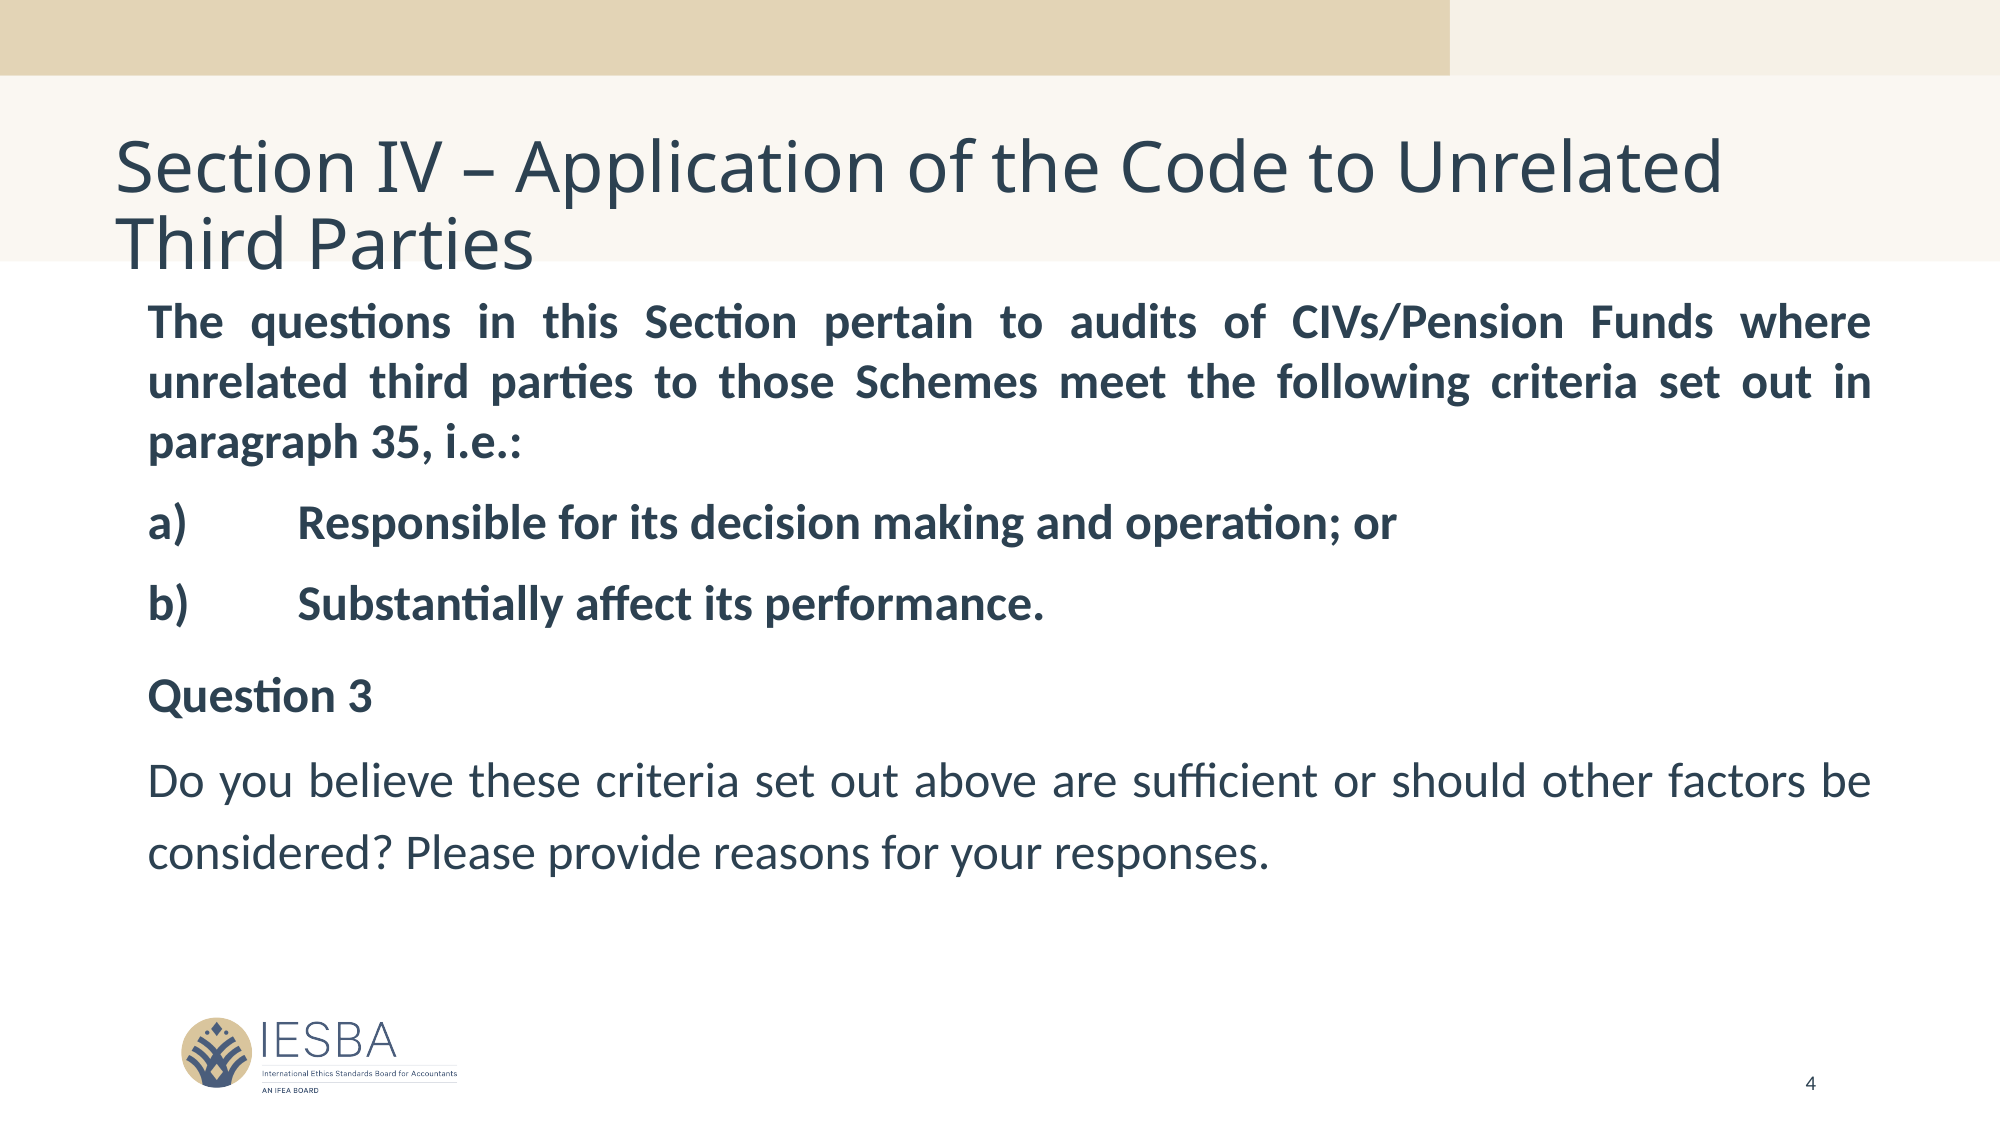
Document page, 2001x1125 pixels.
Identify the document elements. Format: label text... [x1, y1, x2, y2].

title Section IV – Application of the Code to Unrelated Third Parties [100, 124, 1930, 215]
slide_number 4 [1760, 1039, 1832, 1125]
picture [168, 1001, 475, 1111]
list The questions in this Section pertain to audits of CIVs/Pension Funds where unrelated third parties to those Schemes meet the following criteria set out in paragraph 35, i.e.: a) Responsible for its decision making and operation; or b) Substantially affect its performance. Question 3 Do you believe these criteria set out above are sufficient or should other factors be considered? Please provide reasons for your responses. [132, 281, 1888, 956]
